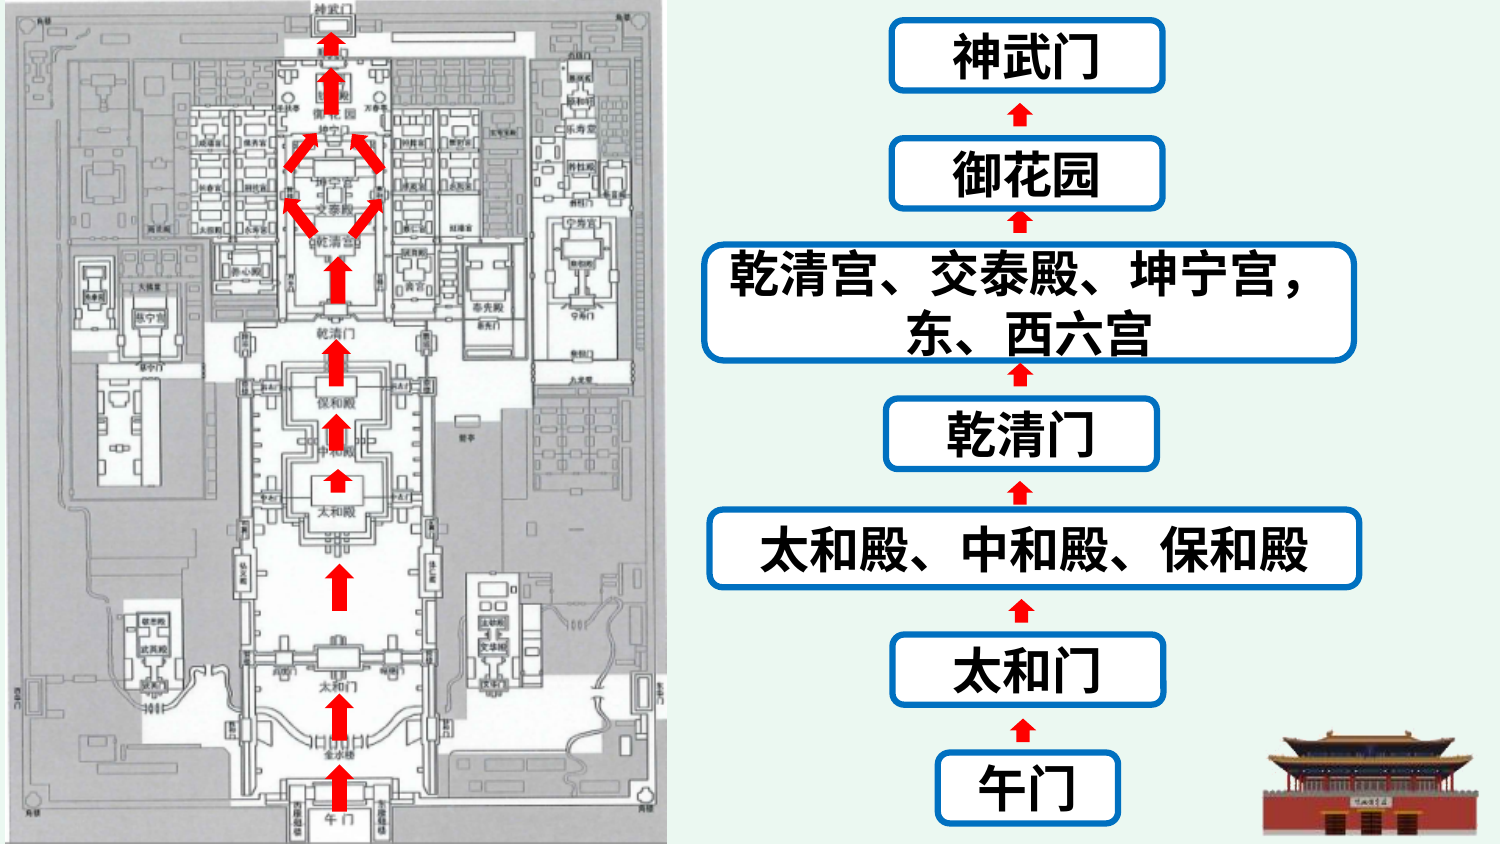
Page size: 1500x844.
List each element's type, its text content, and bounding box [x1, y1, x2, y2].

text_box [1004, 479, 1036, 507]
text_box [1007, 716, 1039, 745]
picture [5, 0, 668, 844]
text_box 太和殿、中和殿、保和殿 [707, 507, 1362, 590]
text_box 乾清门 [883, 396, 1160, 472]
text_box 午门 [935, 750, 1121, 826]
text_box [1004, 211, 1036, 235]
text_box 神武门 [889, 18, 1165, 93]
text_box 乾清宫、交泰殿、坤宁宫，东、西六宫 [702, 242, 1357, 363]
picture [1253, 725, 1484, 838]
text_box [1005, 361, 1036, 389]
text_box 御花园 [889, 136, 1165, 211]
text_box [1006, 597, 1037, 625]
text_box [1004, 101, 1036, 129]
text_box 太和门 [890, 632, 1166, 707]
